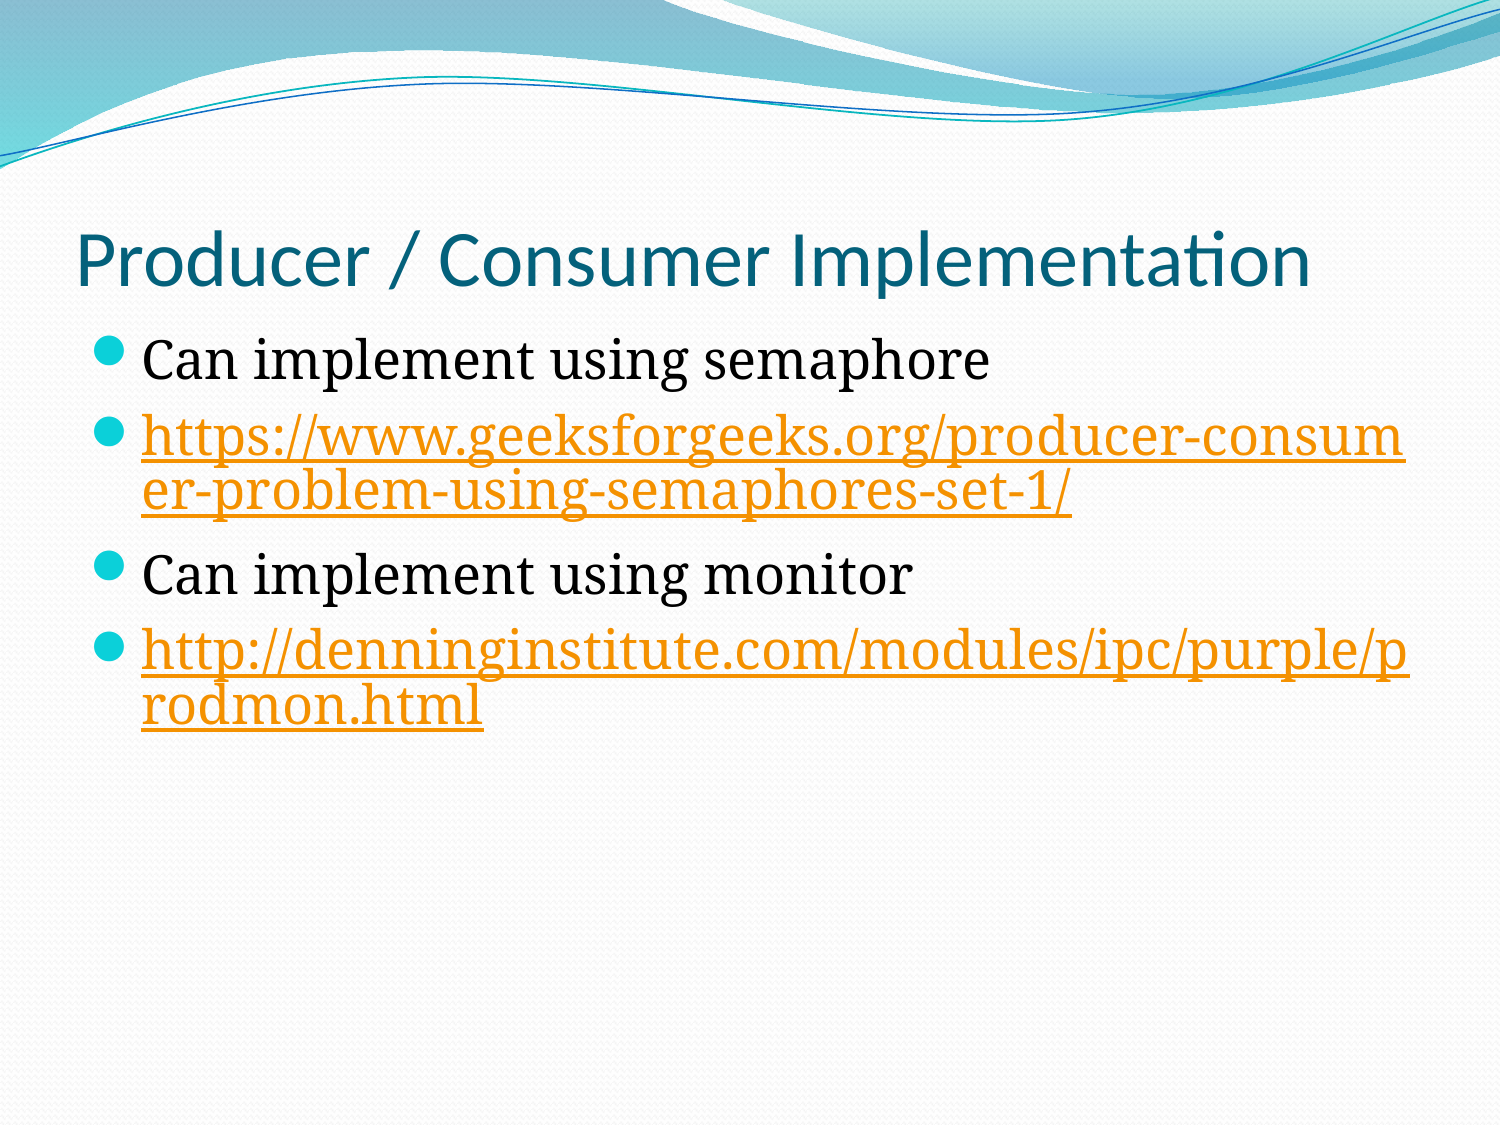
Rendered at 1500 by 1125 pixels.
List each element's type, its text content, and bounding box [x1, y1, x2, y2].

title Producer / Consumer Implementation [75, 115, 1425, 303]
list Can implement using semaphore https://www.geeksforgeeks.org/producer-consumer-problem-using-semaphores-set-1/ Can implement using monitor http://denninginstitute.com/modules/ipc/purple/prodmon.html [75, 317, 1425, 1038]
